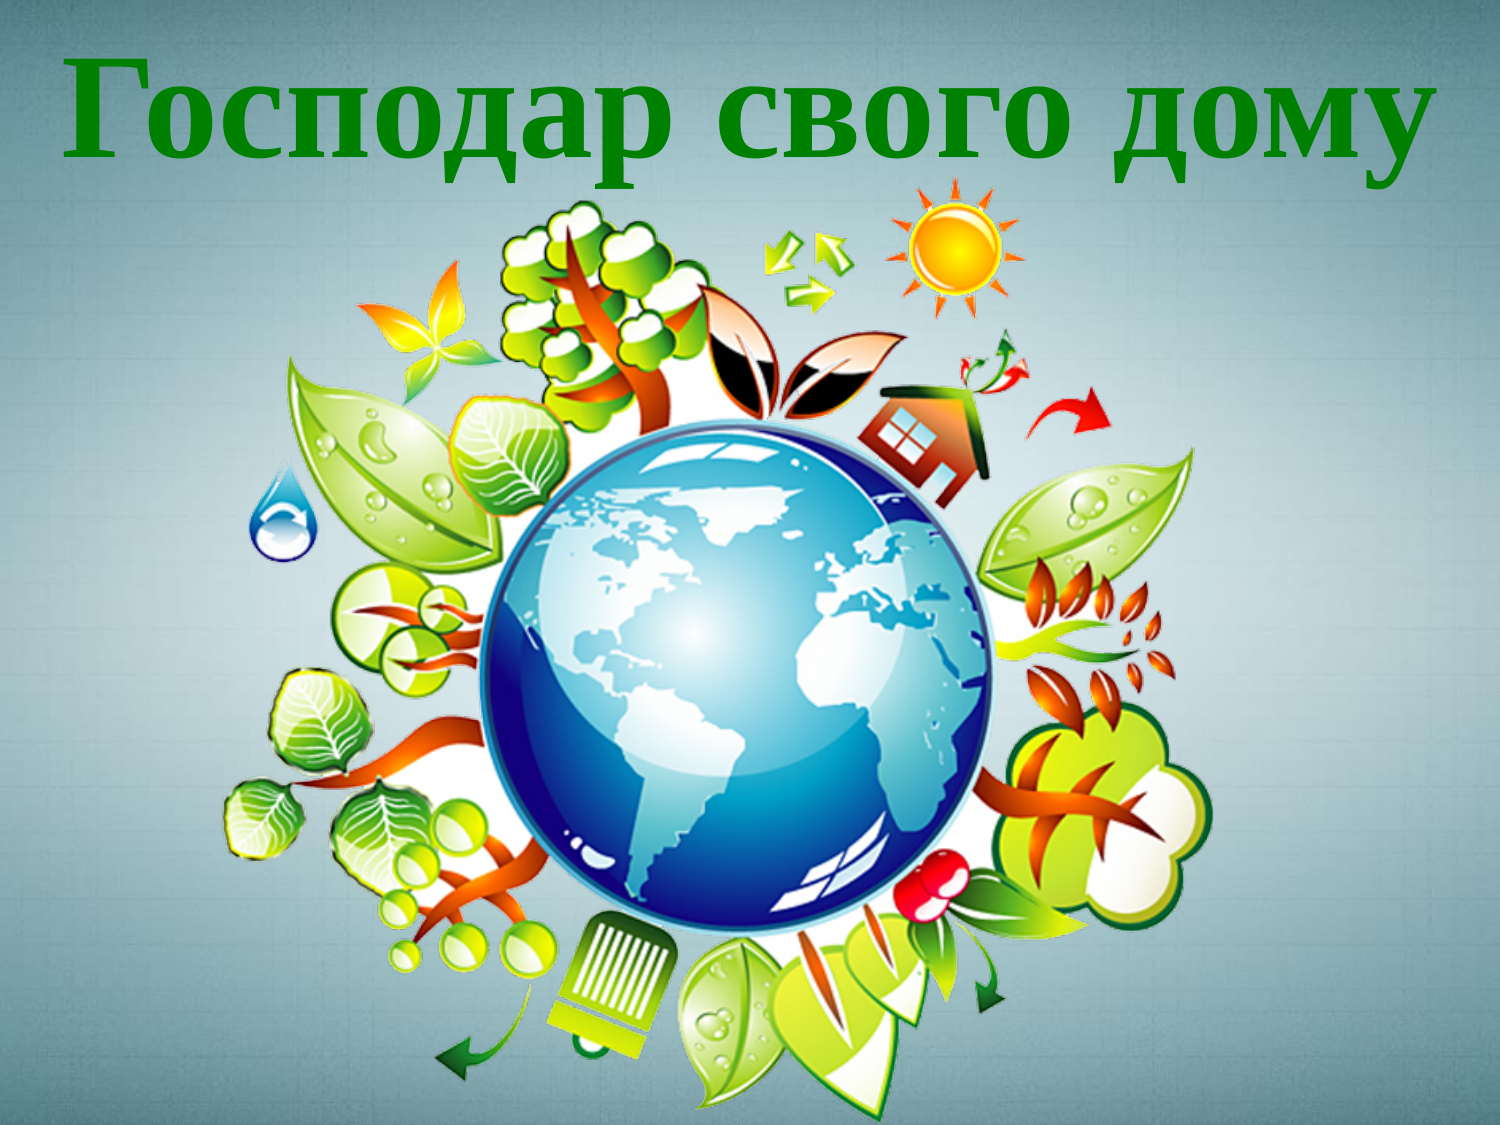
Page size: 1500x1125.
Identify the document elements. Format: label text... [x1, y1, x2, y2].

text_box Господар свого дому [0, 0, 1500, 195]
picture [0, 171, 1500, 1125]
